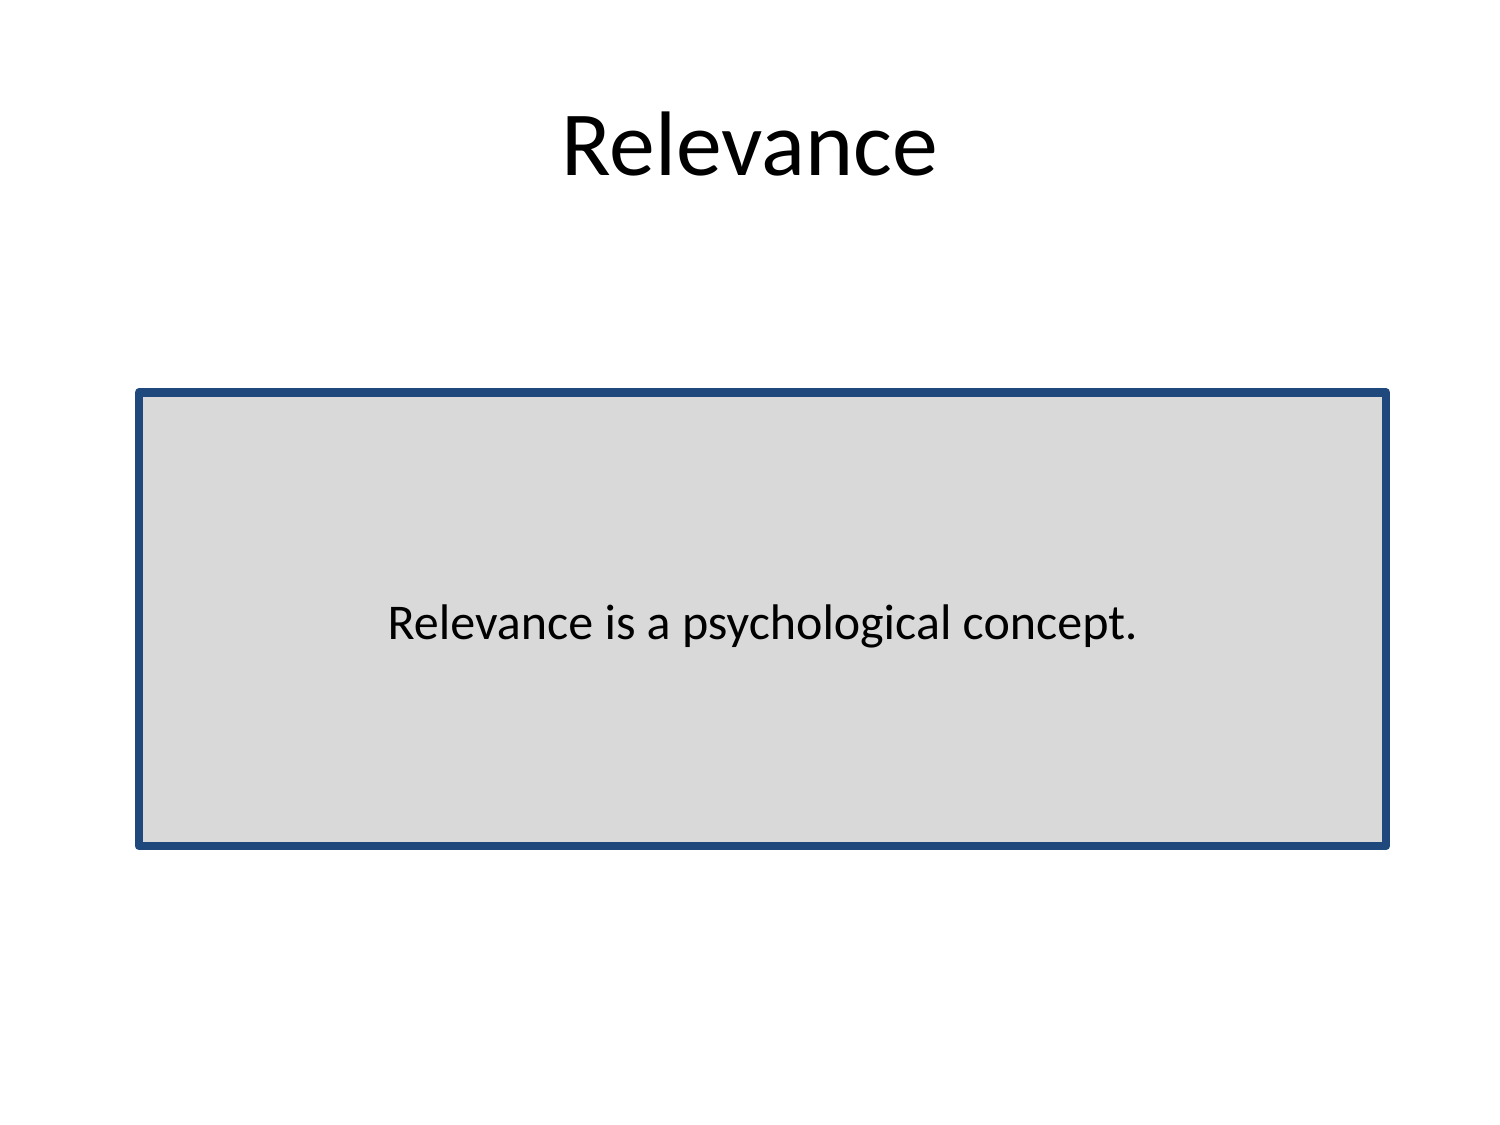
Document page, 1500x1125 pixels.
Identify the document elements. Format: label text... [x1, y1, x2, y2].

text_box Relevance is a psychological concept. [137, 390, 1388, 848]
title Relevance [75, 45, 1425, 233]
